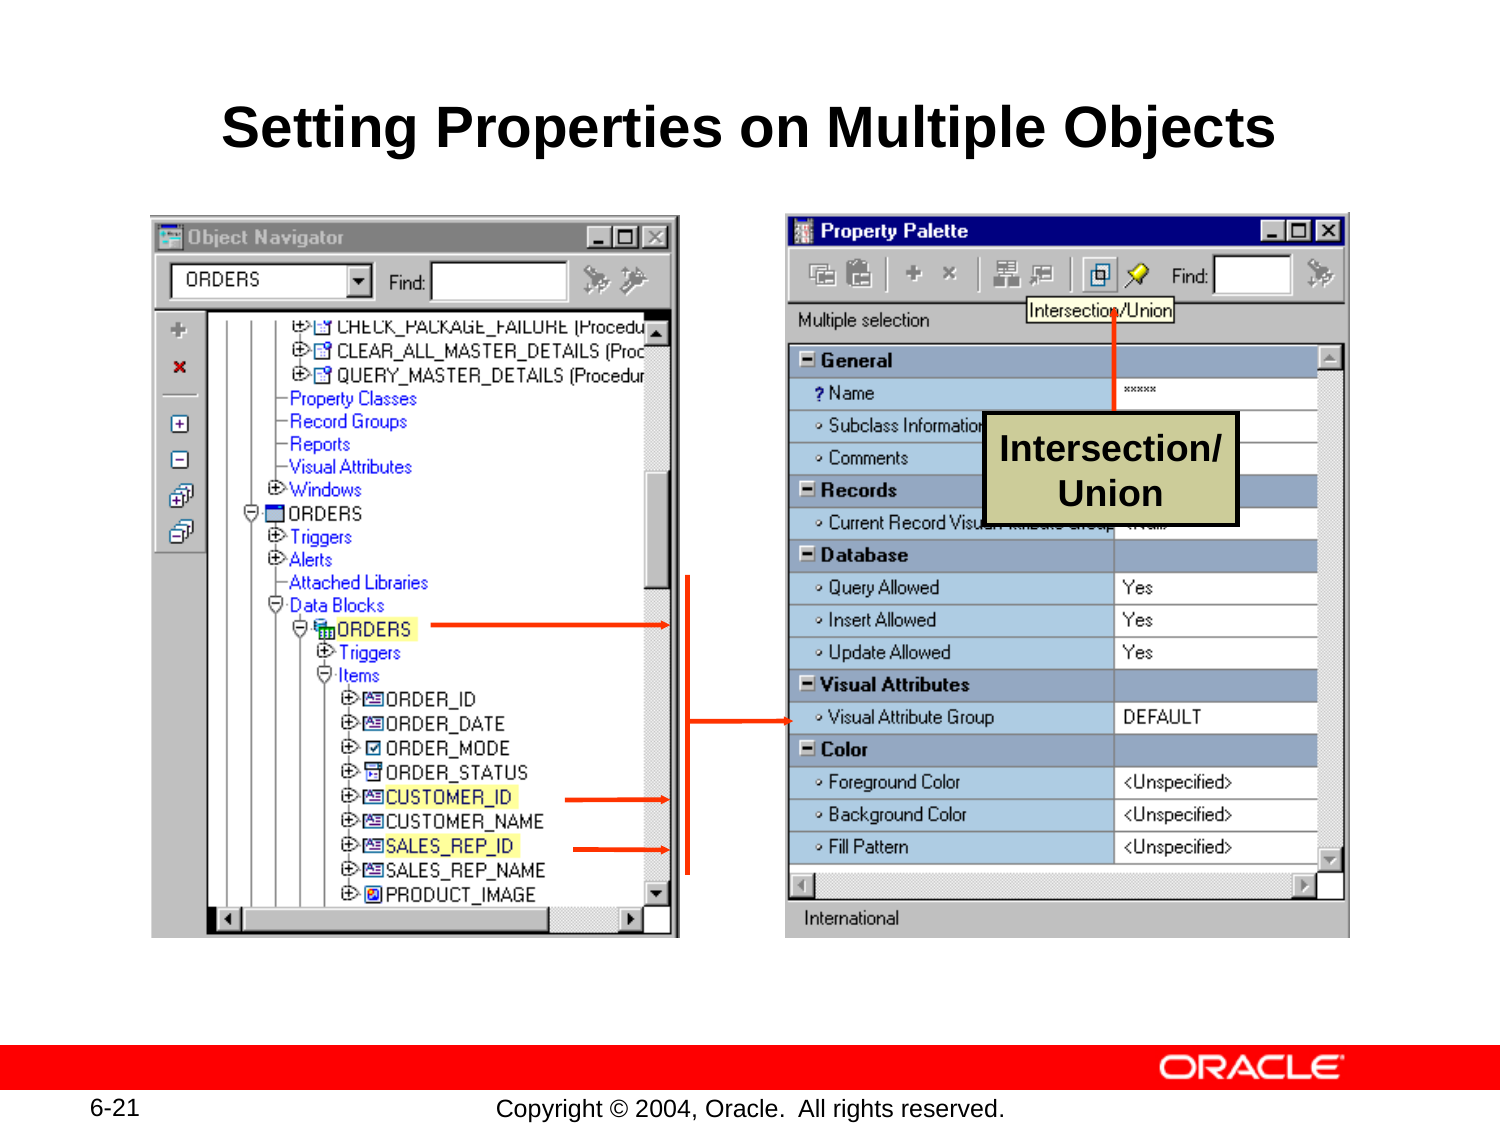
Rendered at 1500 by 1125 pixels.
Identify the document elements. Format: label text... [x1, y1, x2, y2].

picture [149, 215, 681, 938]
picture [784, 212, 1351, 938]
title Setting Properties on Multiple Objects [149, 87, 1351, 232]
